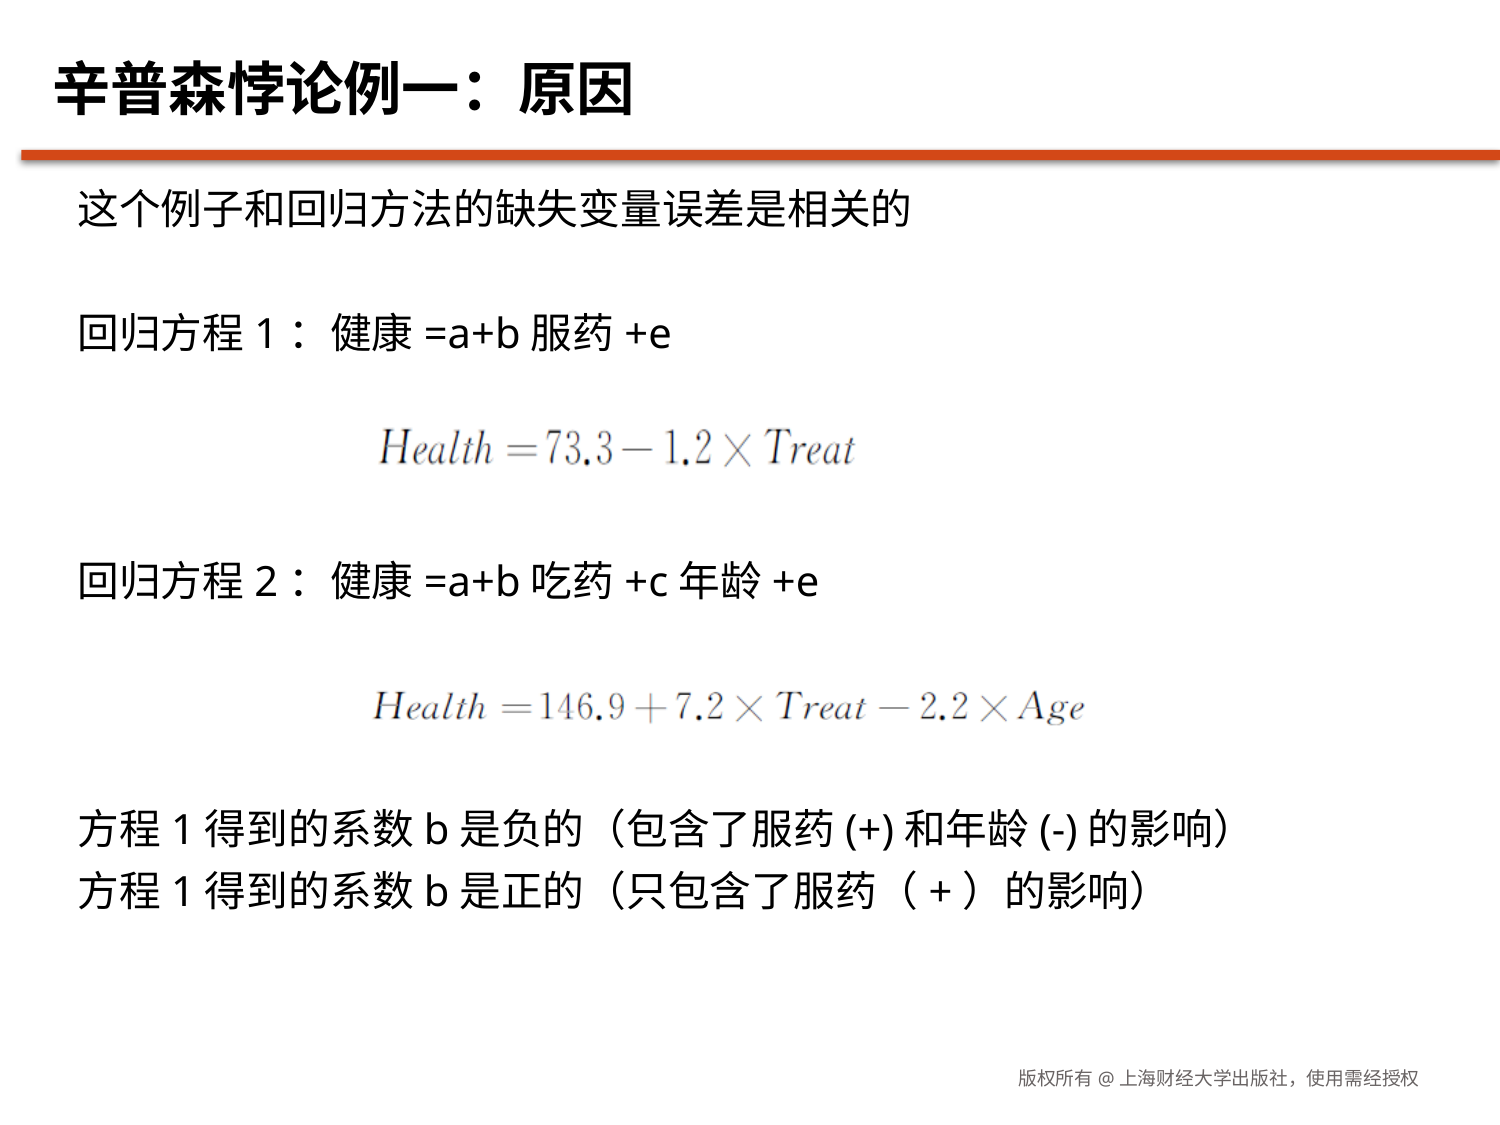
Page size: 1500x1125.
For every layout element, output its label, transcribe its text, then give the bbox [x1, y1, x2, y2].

list 这个例子和回归方法的缺失变量误差是相关的 回归方程1：健康=a+b服药+e 回归方程2：健康=a+b吃药+c年龄+e 方程1得到的系数b是负的（包含了服药(+)和年龄(-)的影响） 方程1得到的系数b是正的（只包含了服药（+）的影响） [62, 174, 1400, 1032]
title 辛普森悖论例一：原因 [37, 50, 1369, 138]
picture [348, 658, 1152, 773]
footer 版权所有@上海财经大学出版社，使用需经授权 [975, 1046, 1463, 1109]
picture [362, 388, 892, 502]
